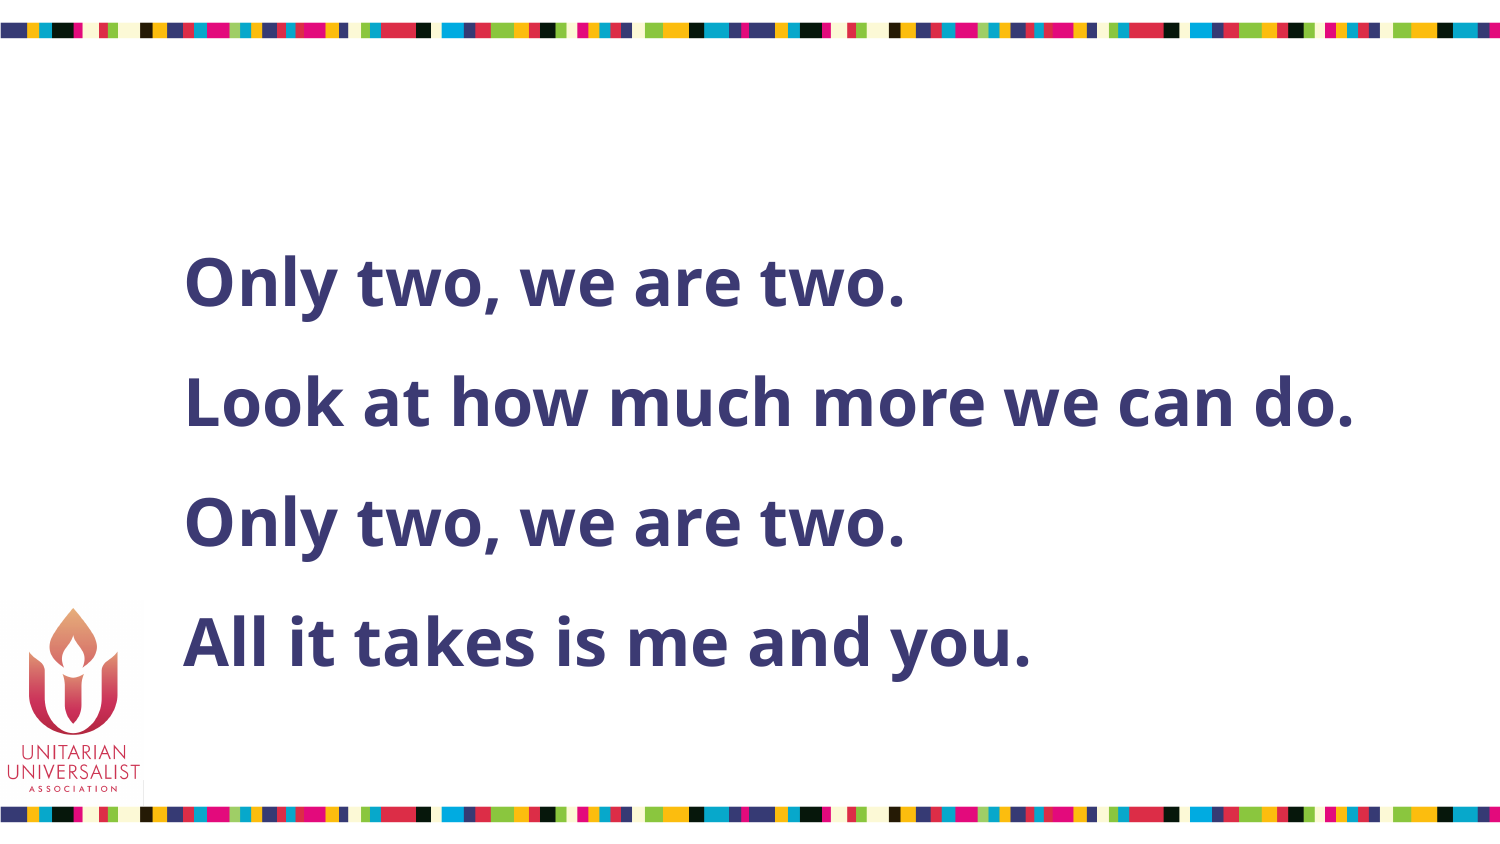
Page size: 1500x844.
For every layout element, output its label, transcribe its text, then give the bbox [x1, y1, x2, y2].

picture [0, 600, 1500, 824]
picture [0, 22, 1500, 40]
text_box Only two, we are two. Look at how much more we can do. Only two, we are two. All it takes is me and you. [168, 184, 1421, 695]
